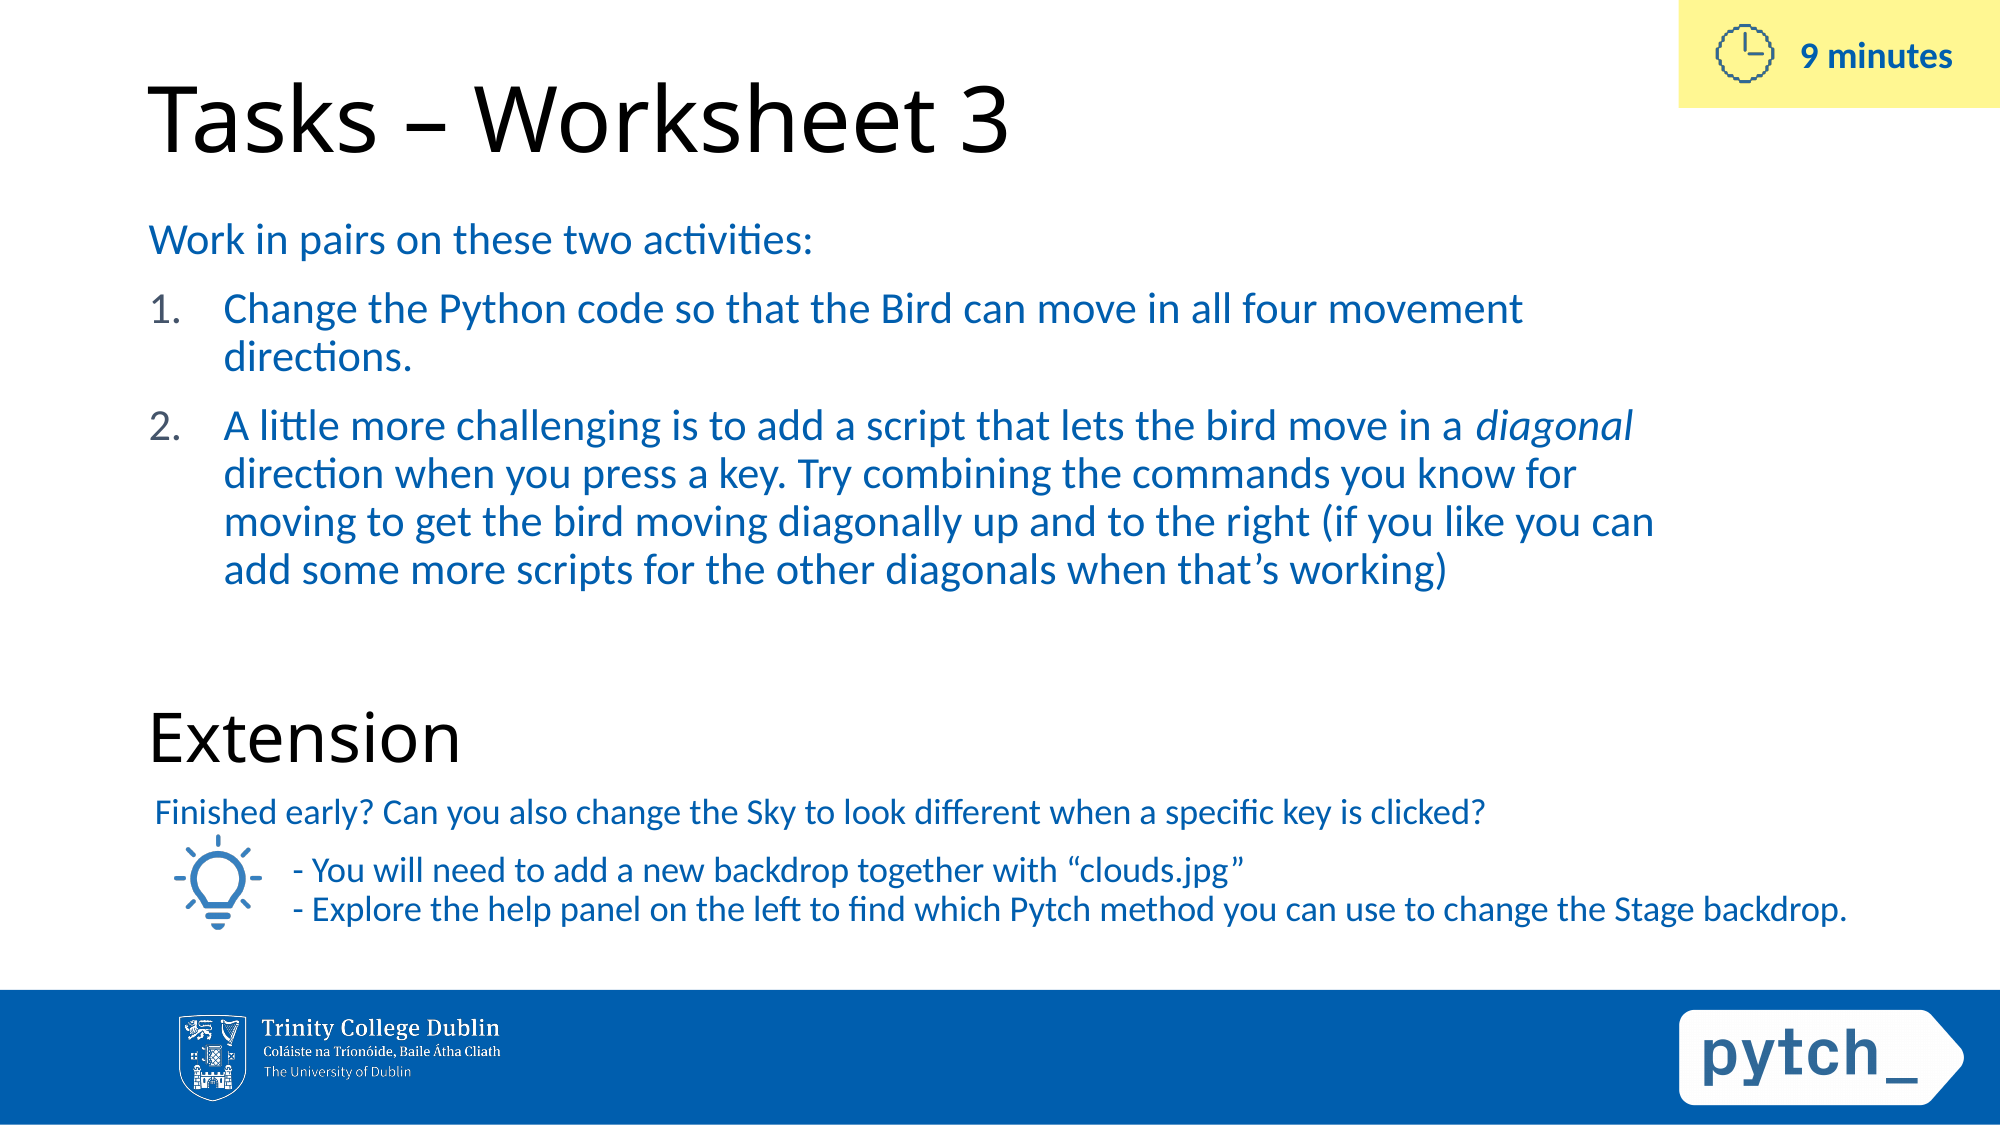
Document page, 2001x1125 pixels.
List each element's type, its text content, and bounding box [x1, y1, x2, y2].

list Work in pairs on these two activities: Change the Python code so that the Bird can move in all four movement directions. A little more challenging is to add a script that lets the bird move in a diagonal direction when you press a key. Try combining the commands you know for moving to get the bird moving diagonally up and to the right (if you like you can add some more scripts for the other diagonals when that’s working) [133, 208, 1732, 669]
title Tasks – Worksheet 3 [132, 14, 1858, 232]
text_box Extension [132, 695, 1858, 786]
picture [1590, 894, 2001, 1125]
text_box Finished early? Can you also change the Sky to look different when a specific key is clicked? - You will need to add a new backdrop together with “clouds.jpg” - Explore the help panel on the left to find which Pytch method you can use to change the Stage backdrop. [139, 785, 1950, 963]
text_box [1678, 0, 2000, 108]
picture [178, 1014, 502, 1102]
picture [165, 830, 271, 936]
